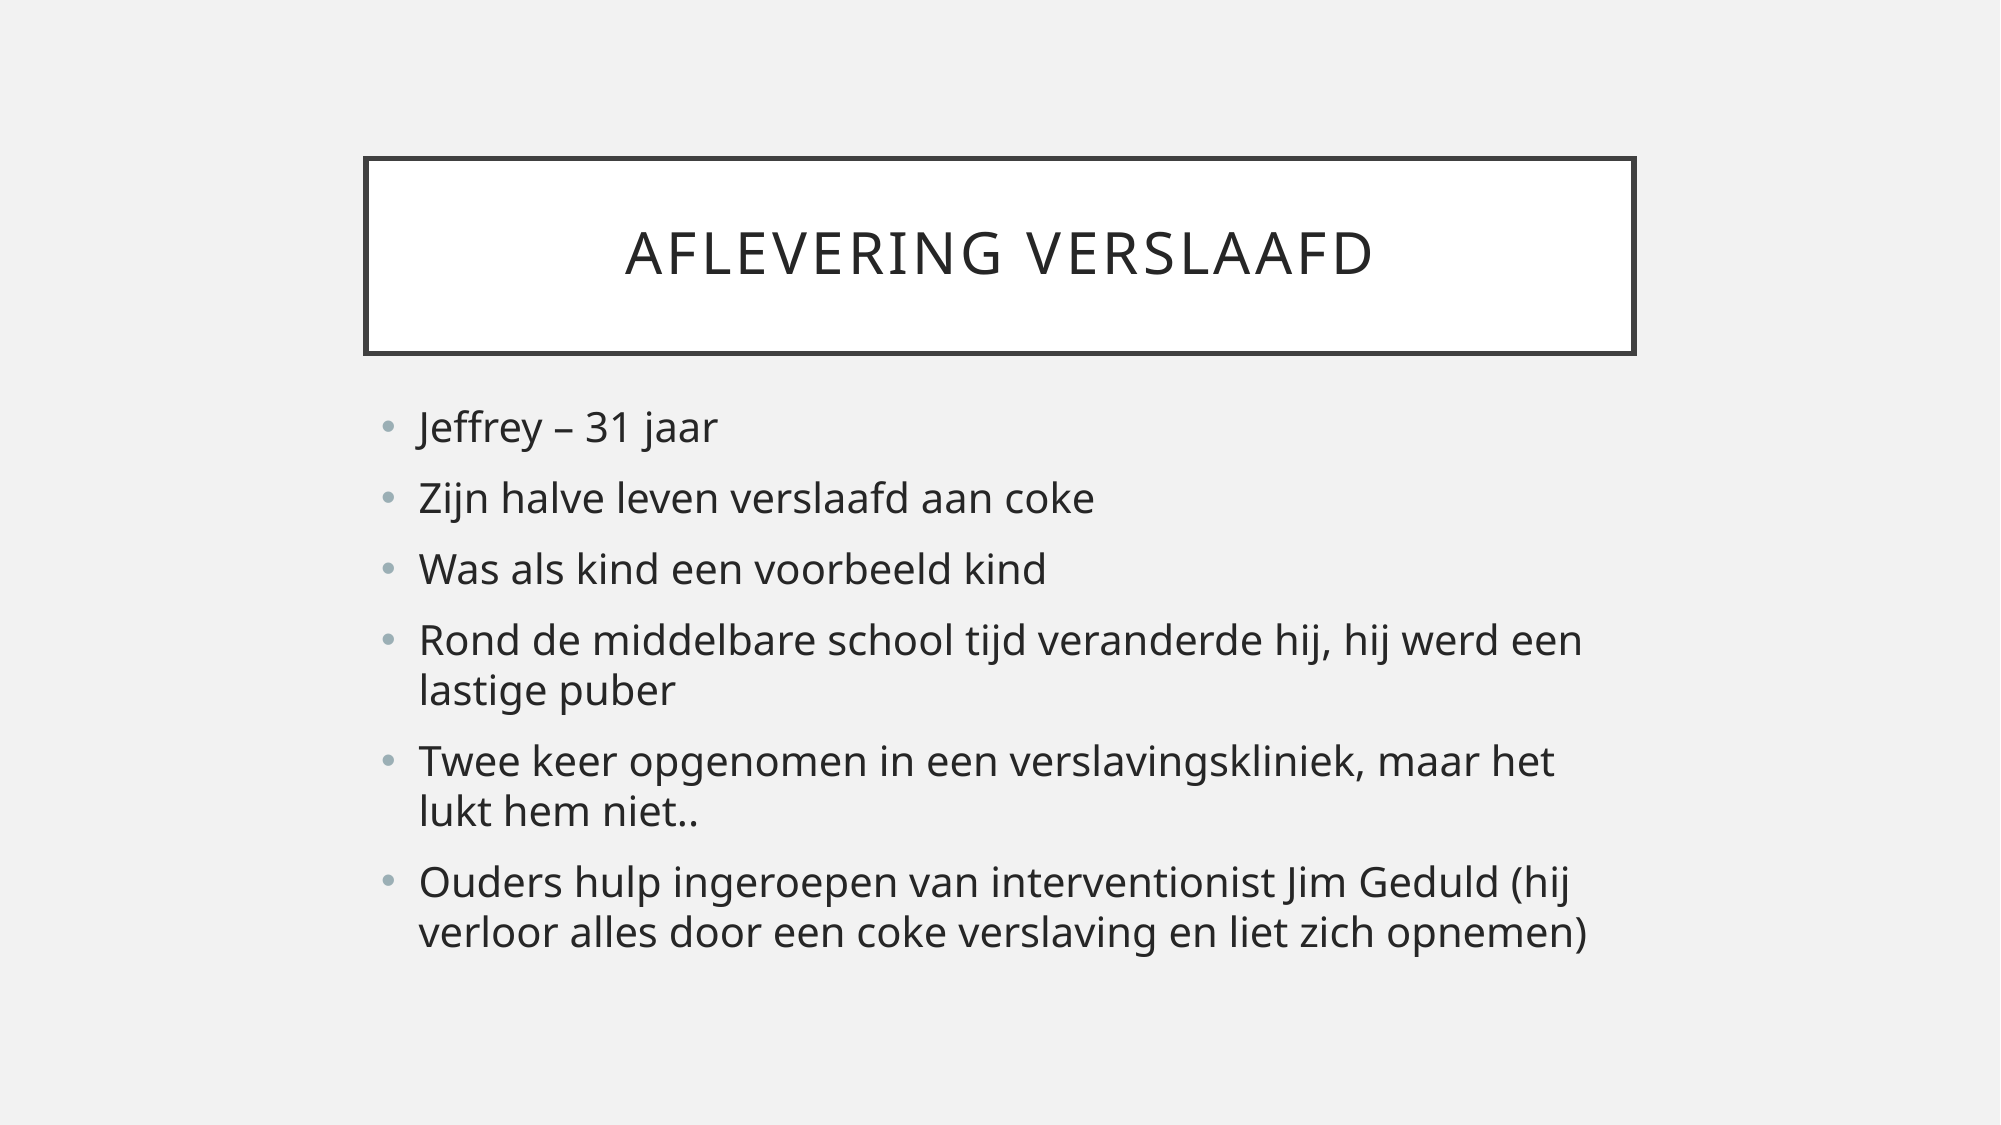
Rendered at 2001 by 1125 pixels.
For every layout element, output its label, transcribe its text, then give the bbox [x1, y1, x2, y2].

title Aflevering verslaafd [363, 156, 1637, 356]
list Jeffrey – 31 jaar Zijn halve leven verslaafd aan coke Was als kind een voorbeeld kind Rond de middelbare school tijd veranderde hij, hij werd een lastige puber Twee keer opgenomen in een verslavingskliniek, maar het lukt hem niet.. Ouders hulp ingeroepen van interventionist Jim Geduld (hij verloor alles door een coke verslaving en liet zich opnemen) [366, 393, 1634, 1096]
